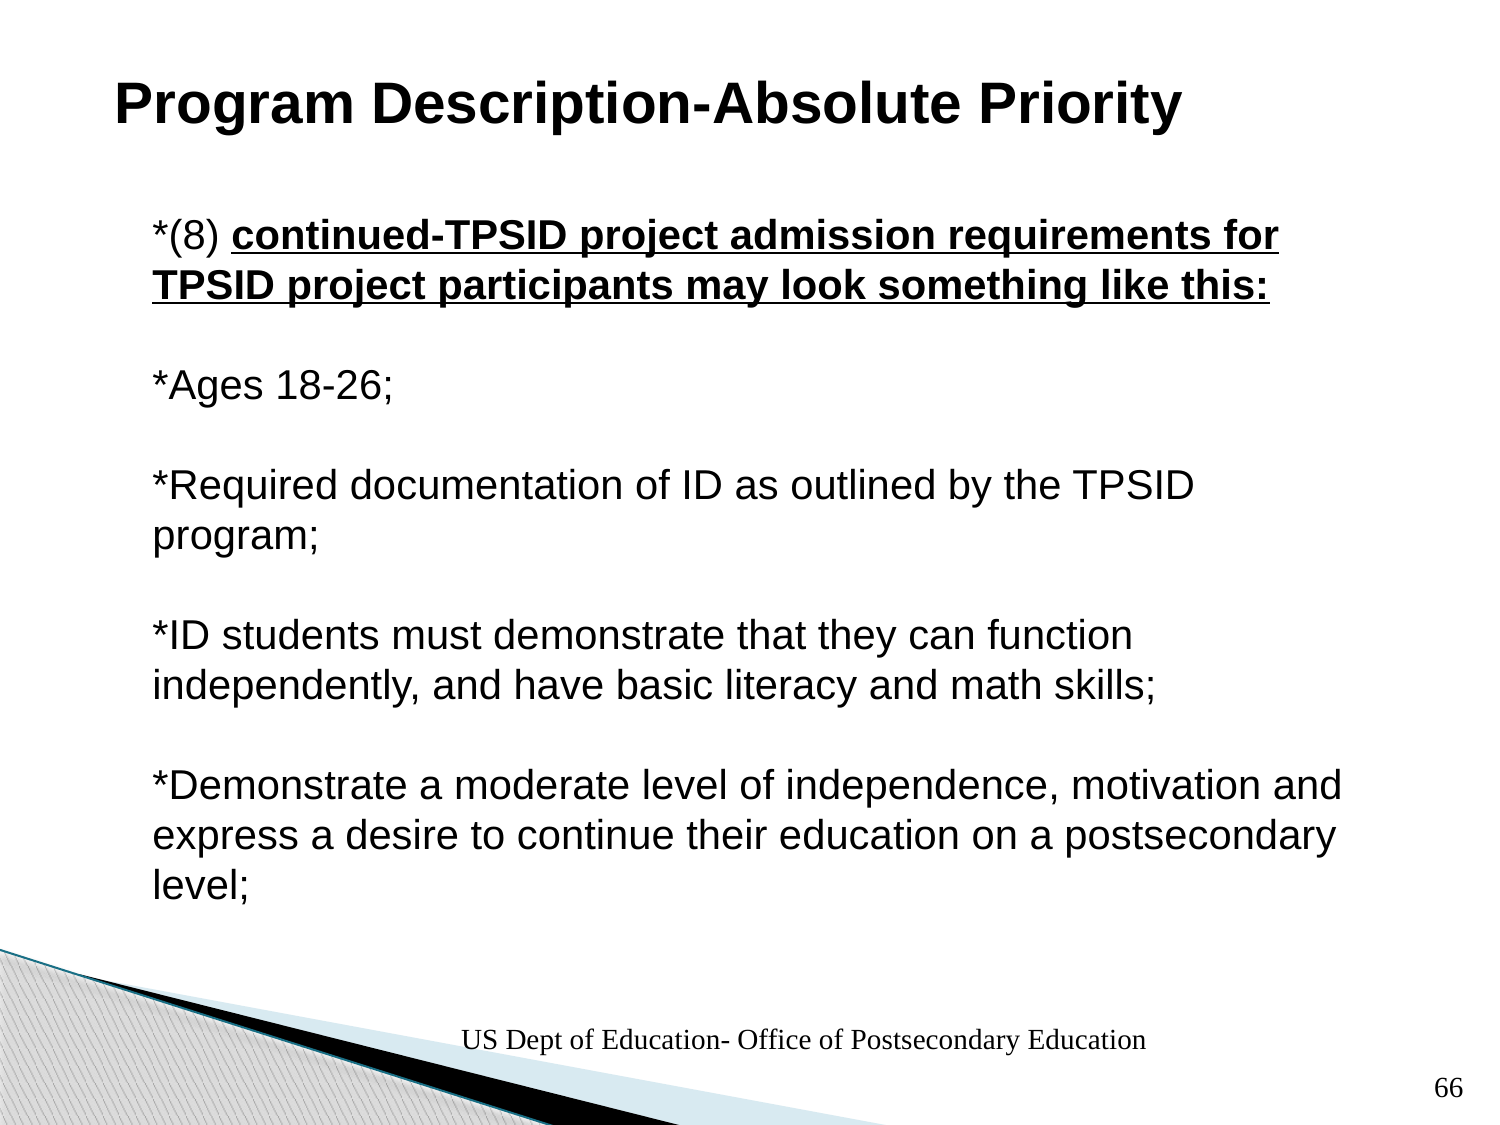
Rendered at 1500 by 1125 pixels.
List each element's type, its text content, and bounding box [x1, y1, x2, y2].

title Program Description-Absolute Priority [99, 37, 1363, 164]
footer US Dept of Education- Office of Postsecondary Education [387, 1025, 1163, 1063]
list *(8) continued-TPSID project admission requirements for TPSID project participants may look something like this: *Ages 18-26; *Required documentation of ID as outlined by the TPSID program; *ID students must demonstrate that they can function independently, and have basic literacy and math skills; *Demonstrate a moderate level of independence, motivation and express a desire to continue their education on a postsecondary level; [137, 200, 1363, 1025]
slide_number 66 [1418, 1051, 1479, 1112]
